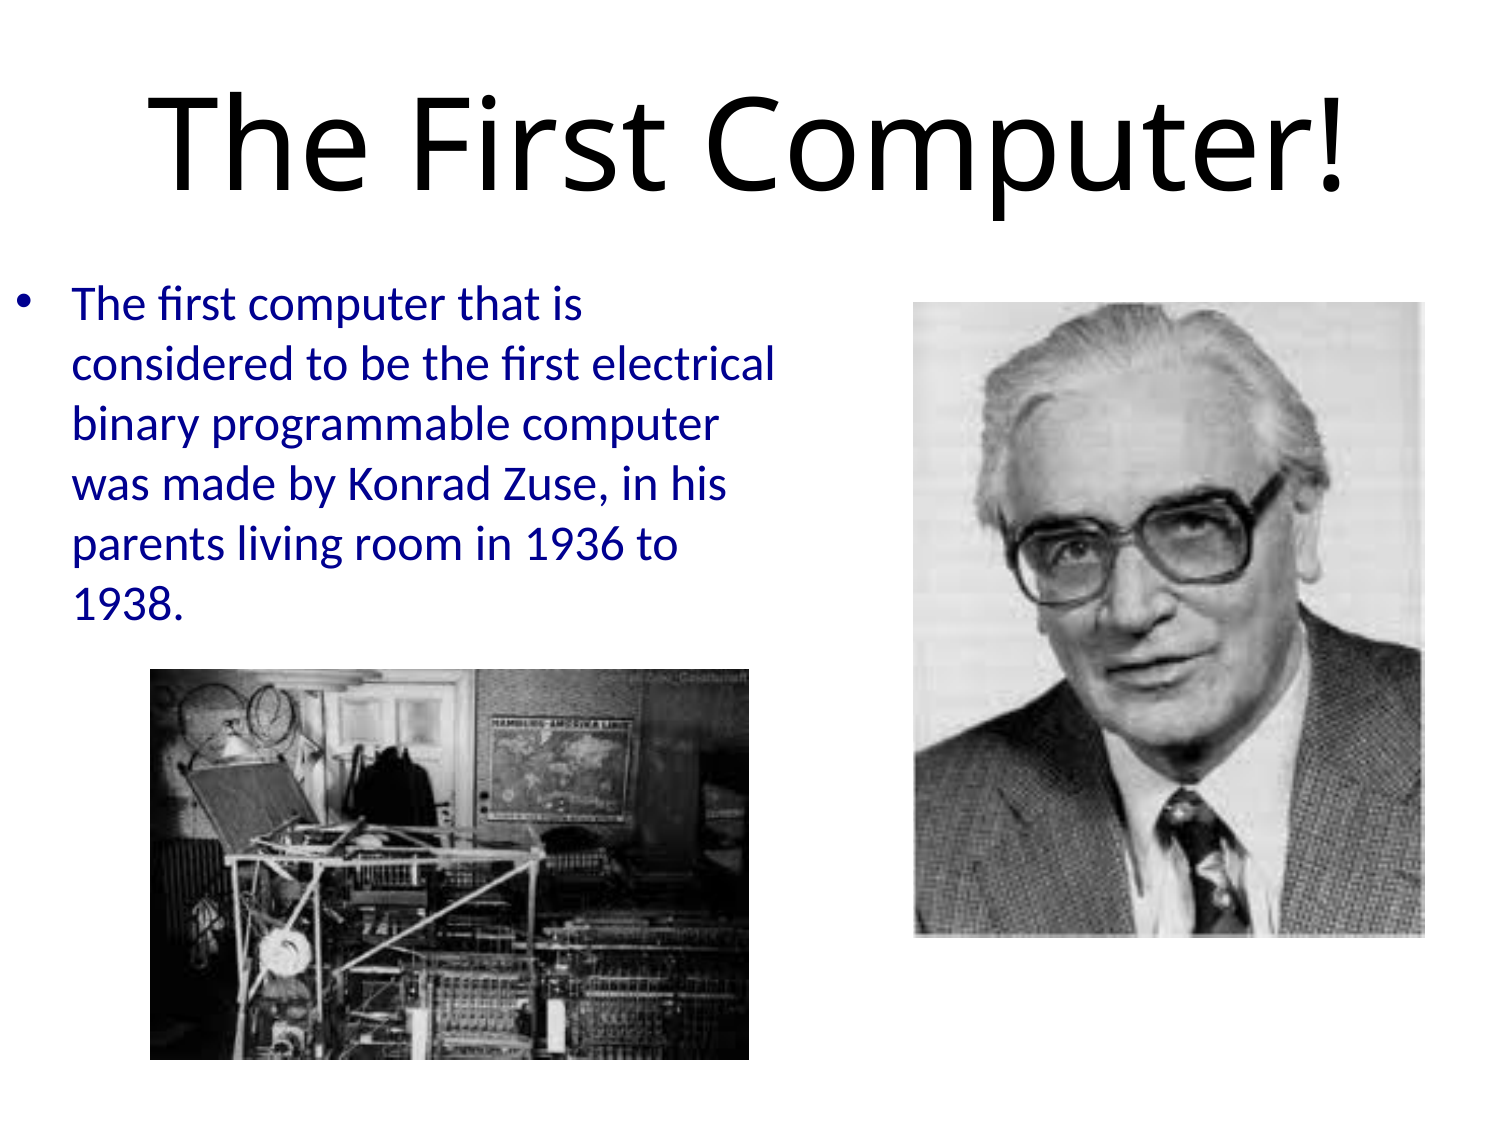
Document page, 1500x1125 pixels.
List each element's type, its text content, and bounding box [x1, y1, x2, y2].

picture [150, 669, 750, 1060]
picture [913, 301, 1426, 939]
list The first computer that is considered to be the first electrical binary programmable computer was made by Konrad Zuse, in his parents living room in 1936 to 1938. [0, 262, 795, 1087]
title The First Computer! [73, 45, 1424, 233]
